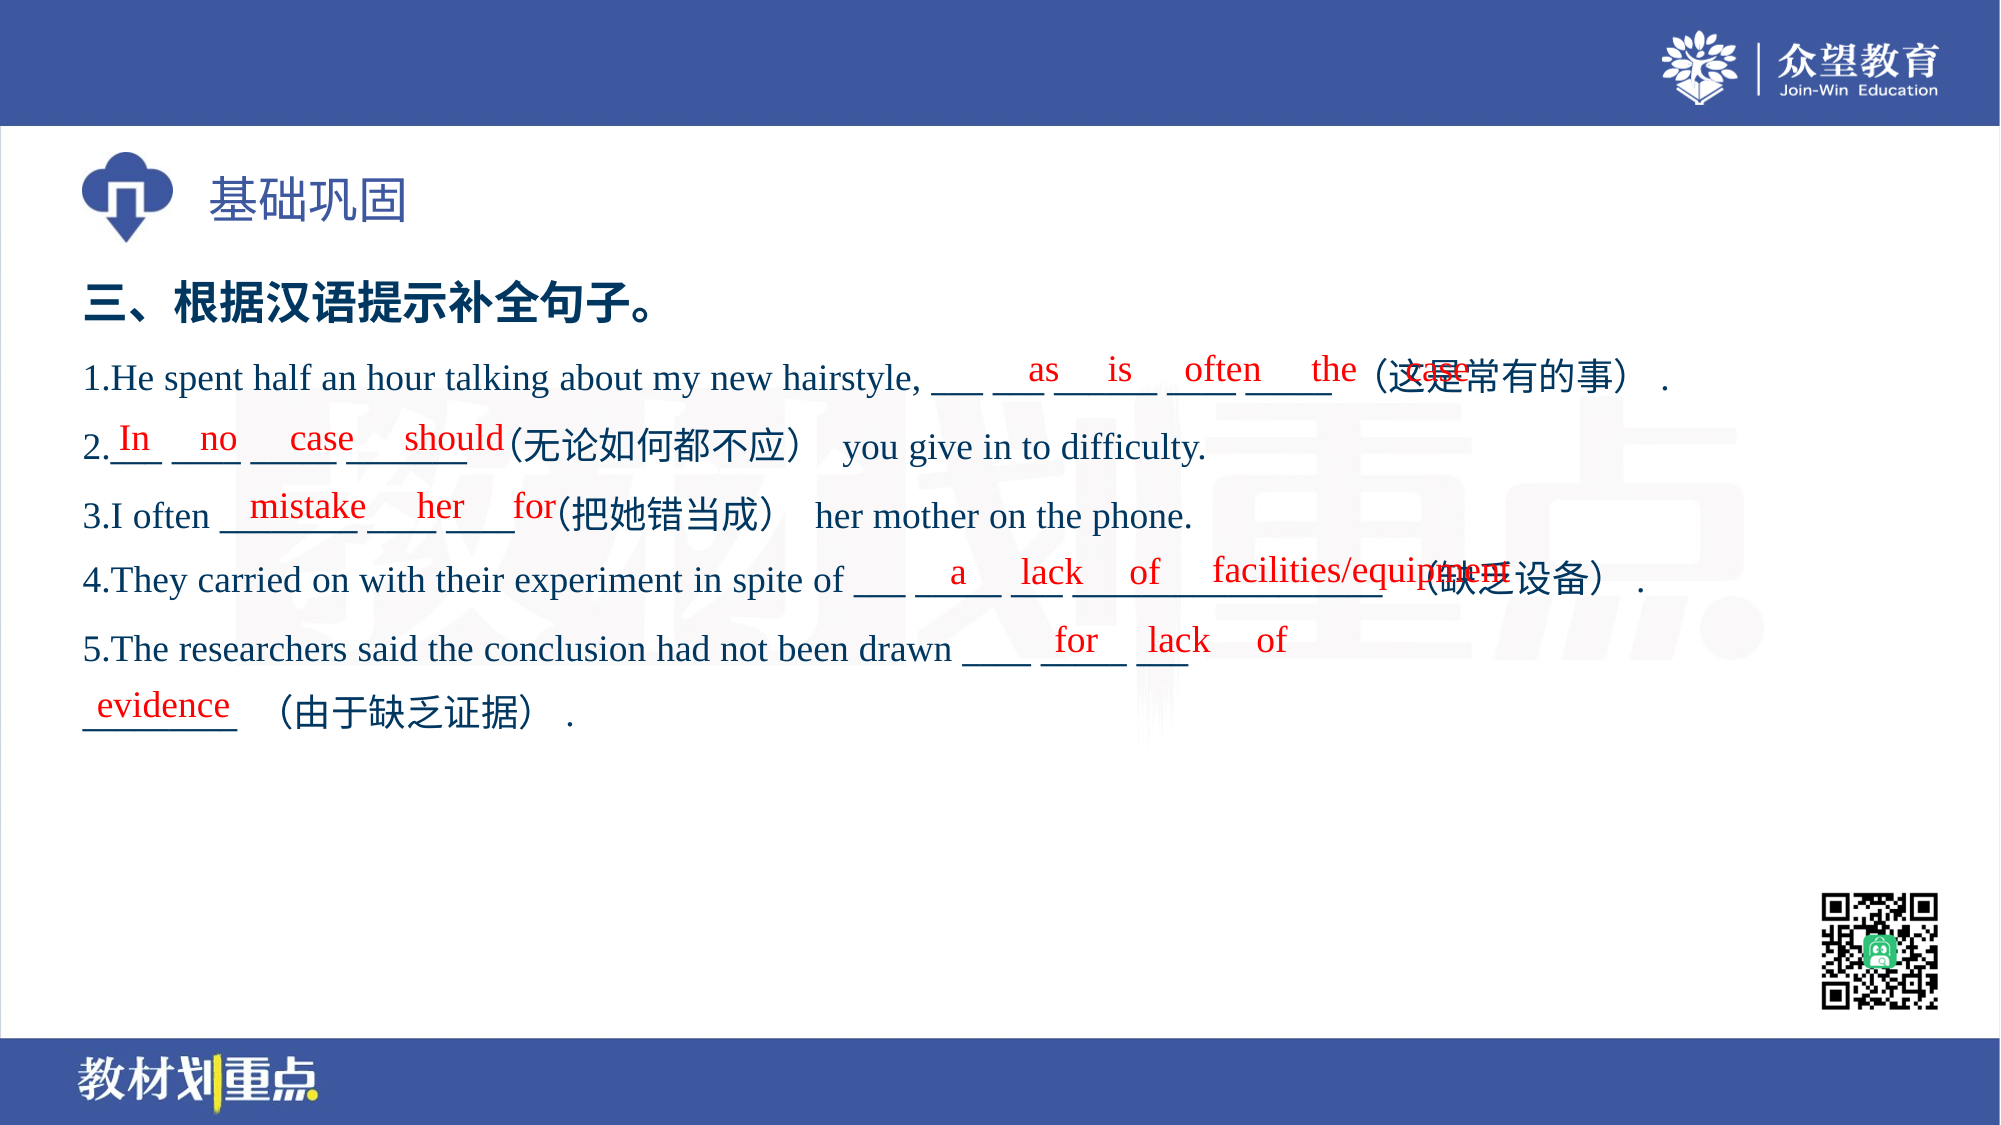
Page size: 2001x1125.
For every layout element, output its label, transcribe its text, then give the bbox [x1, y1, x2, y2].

text_box lack [1134, 595, 1225, 654]
text_box her [403, 461, 479, 520]
text_box case [1391, 324, 1484, 383]
text_box is [1093, 324, 1147, 383]
text_box facilities/equipment [1198, 525, 1525, 584]
text_box 1.He spent half an hour talking about my new hairstyle, ___ ___ ______ ____ _____ （这是常有的事）. 2.___ ____ _____ _______ （无论如何都不应） you give in to difficulty. 3.I often ________ ____ ____ （把她错当成） her mother on the phone. 4.They carried on with their experiment in spite of ___ _____ ___ __________________ （缺乏设备）. [82, 329, 1835, 594]
text_box should [390, 393, 518, 452]
text_box often [1170, 324, 1276, 383]
text_box the [1297, 324, 1372, 383]
text_box for [498, 461, 571, 520]
text_box for [1040, 595, 1112, 654]
text_box a [936, 527, 981, 586]
text_box of [1115, 527, 1175, 586]
text_box mistake [236, 461, 381, 520]
text_box lack [1007, 527, 1098, 586]
text_box as [1014, 324, 1074, 383]
text_box no [186, 393, 252, 452]
text_box evidence [83, 660, 245, 719]
text_box In [105, 393, 164, 452]
picture [0, 0, 2000, 1125]
text_box case [276, 393, 369, 452]
text_box of [1242, 595, 1302, 654]
text_box 三、根据汉语提示补全句子。 [82, 247, 1817, 329]
text_box 5.The researchers said the conclusion had not been drawn ____ _____ ___ _________ （由于缺乏证据）. [82, 600, 1817, 727]
